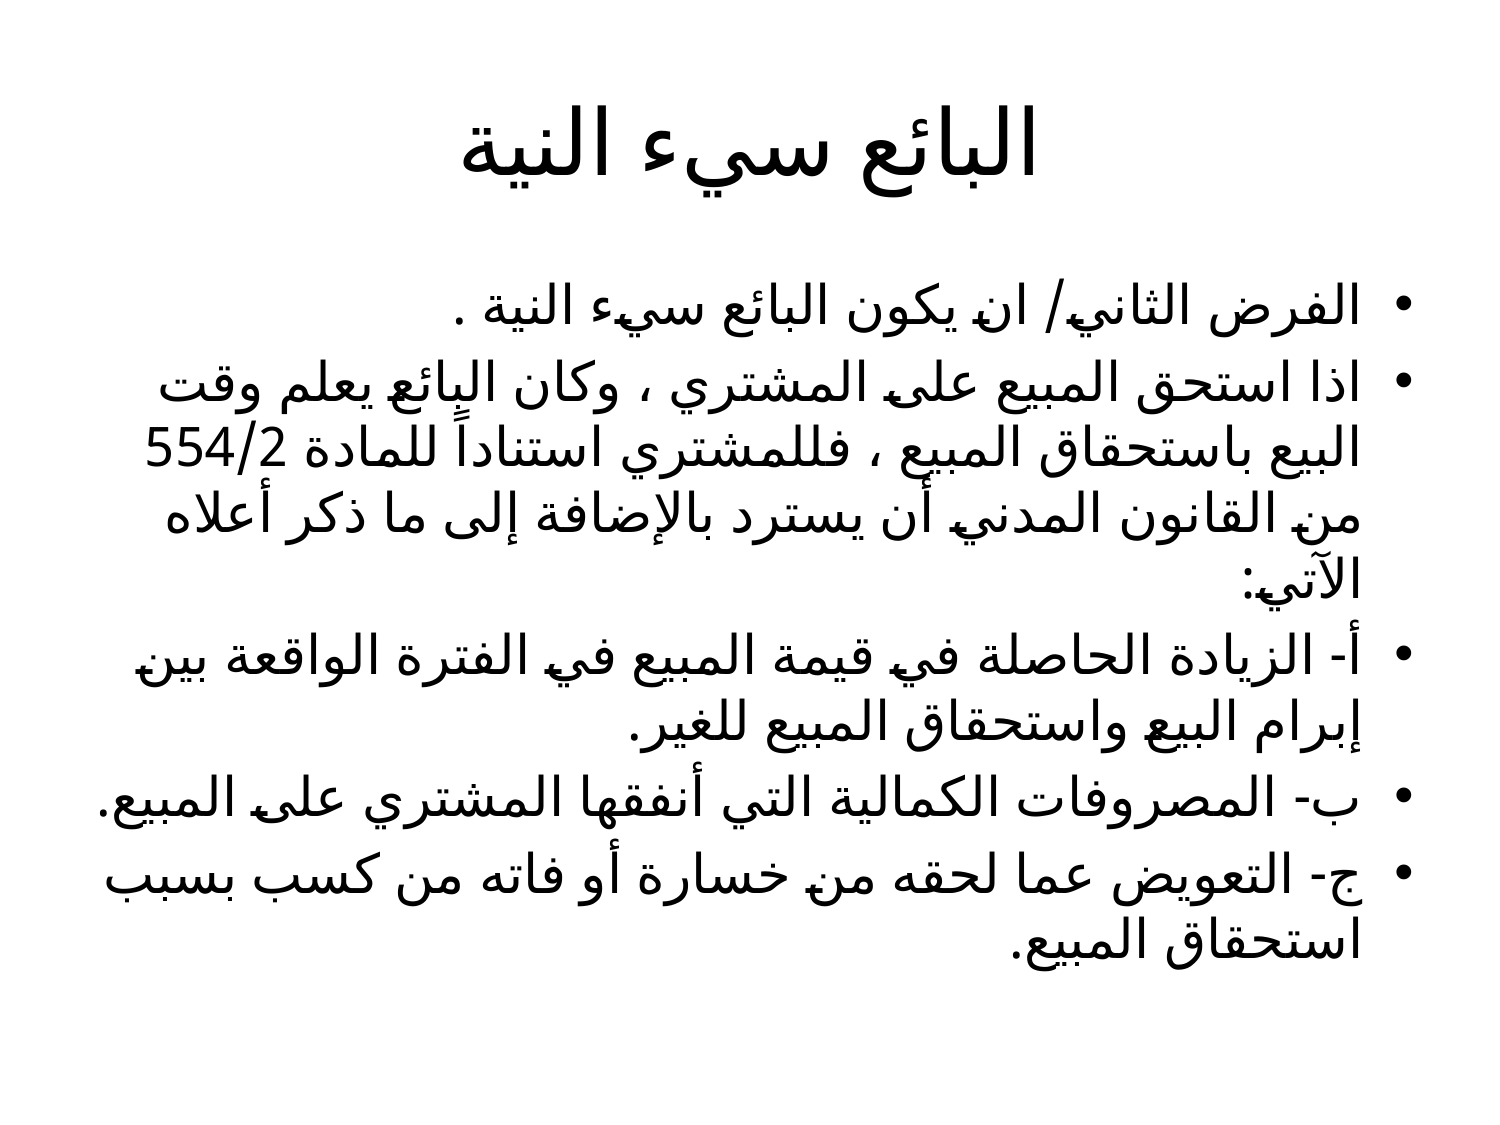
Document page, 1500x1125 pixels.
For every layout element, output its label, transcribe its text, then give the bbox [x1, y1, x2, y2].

title البائع سيء النية [75, 45, 1425, 233]
list الفرض الثاني/ ان يكون البائع سيء النية . اذا استحق المبيع على المشتري ، وكان البائع يعلم وقت البيع باستحقاق المبيع ، فللمشتري استناداً للمادة 554/2 من القانون المدني أن يسترد بالإضافة إلى ما ذكر أعلاه الآتي: أ- الزيادة الحاصلة في قيمة المبيع في الفترة الواقعة بين إبرام البيع واستحقاق المبيع للغير. ب- المصروفات الكمالية التي أنفقها المشتري على المبيع. ج- التعويض عما لحقه من خسارة أو فاته من كسب بسبب استحقاق المبيع. [75, 262, 1425, 1005]
